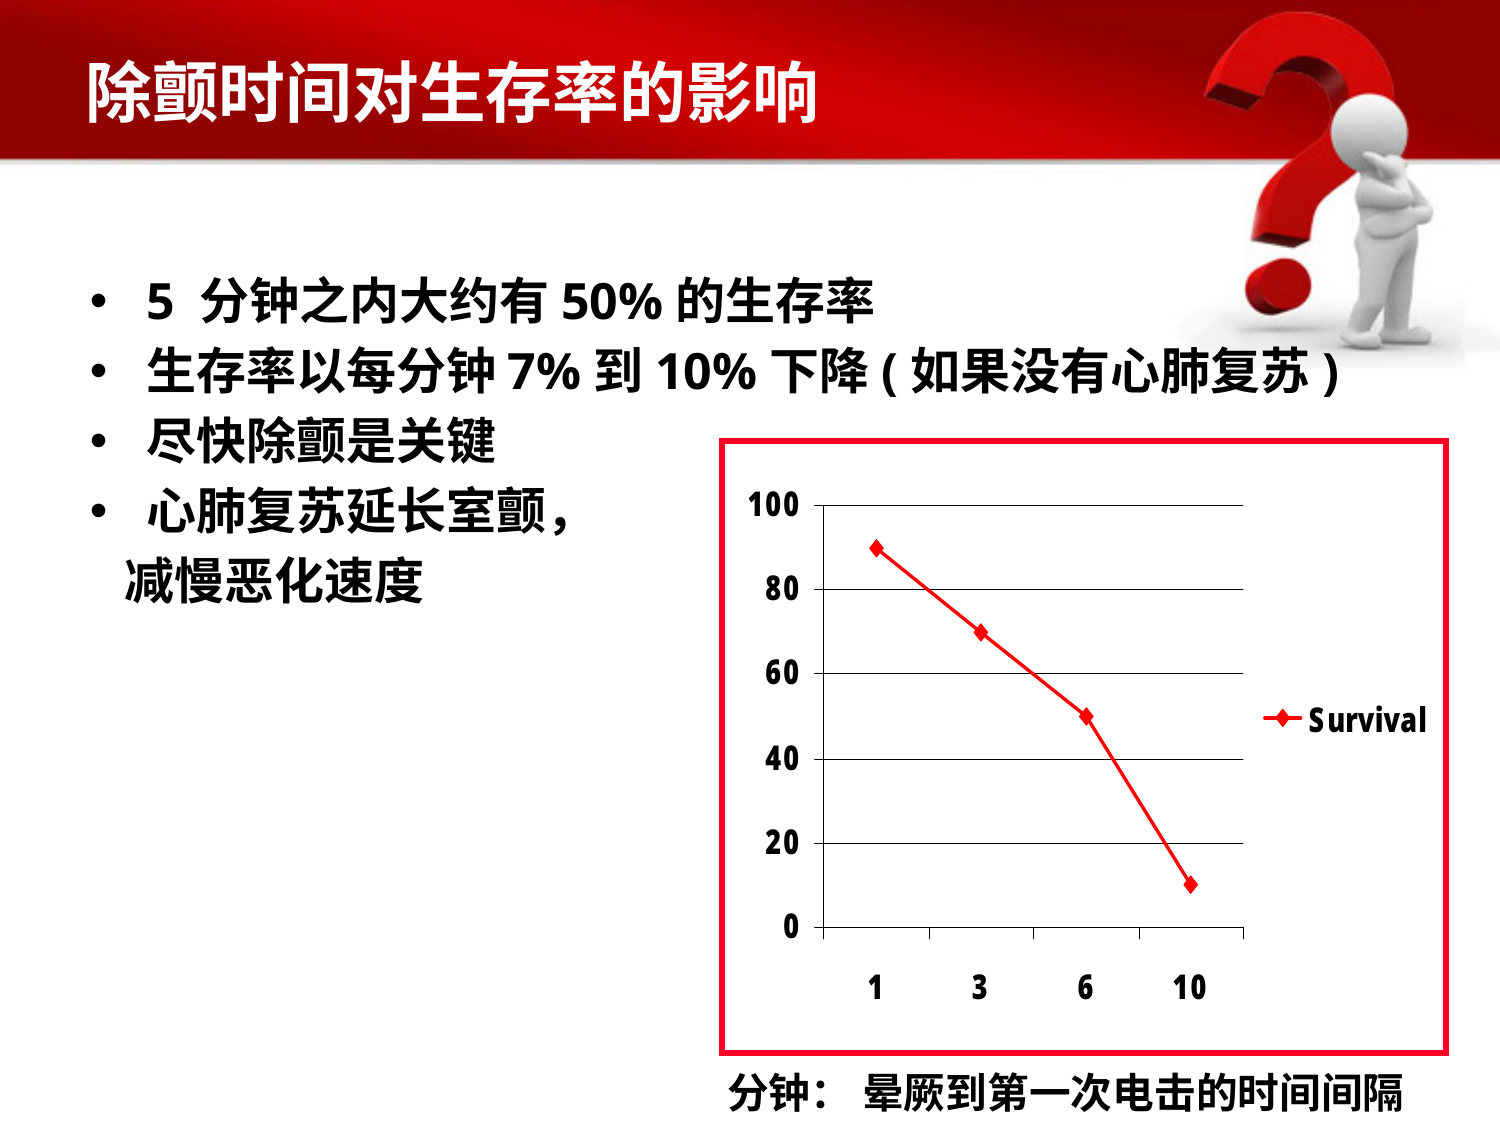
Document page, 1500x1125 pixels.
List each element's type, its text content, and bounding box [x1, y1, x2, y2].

title 除颤时间对生存率的影响 [70, 31, 1421, 139]
text_box 分钟： 晕厥到第一次电击的时间间隔 [712, 1059, 1450, 1125]
text_box 5 分钟之内大约有50%的生存率 生存率以每分钟7%到10%下降(如果没有心肺复苏) 尽快除颤是关键 心肺复苏延长室颤， 减慢恶化速度 [74, 262, 1425, 1005]
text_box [724, 444, 1444, 1051]
picture [0, 0, 1500, 1125]
